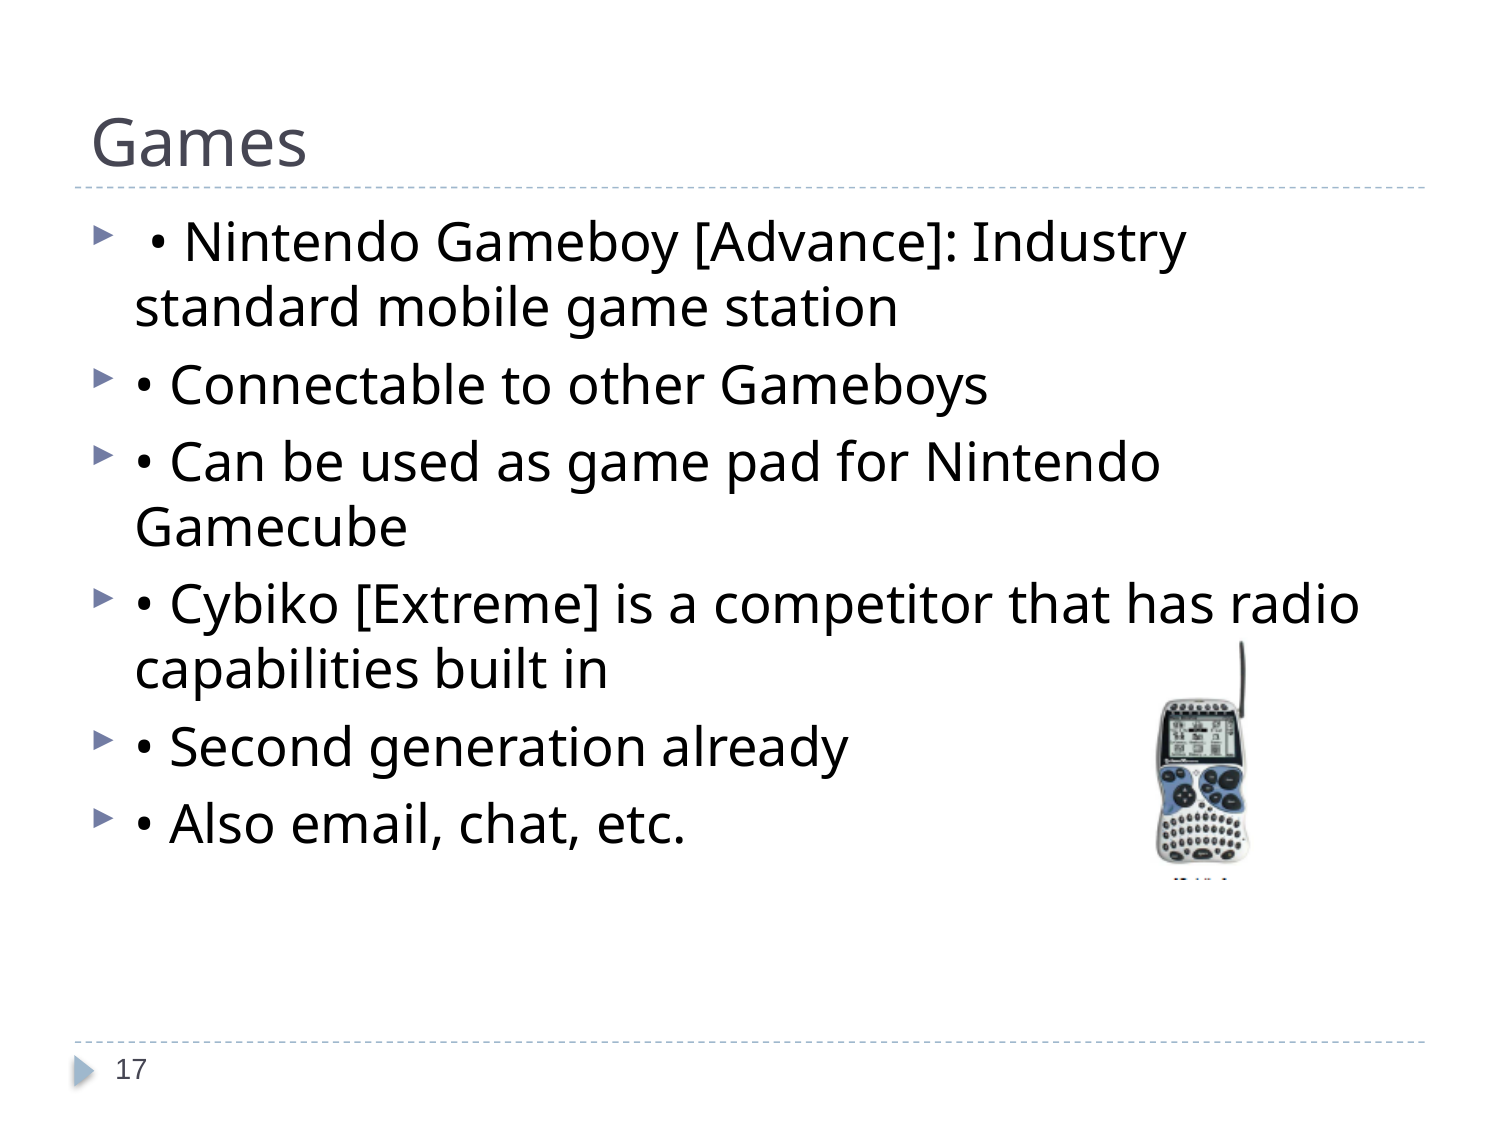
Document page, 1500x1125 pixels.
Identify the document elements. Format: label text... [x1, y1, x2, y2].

list • Nintendo Gameboy [Advance]: Industry standard mobile game station • Connectable to other Gameboys • Can be used as game pad for Nintendo Gamecube • Cybiko [Extreme] is a competitor that has radio capabilities built in • Second generation already • Also email, chat, etc. [74, 199, 1426, 1011]
picture [1112, 624, 1279, 880]
slide_number 17 [100, 1042, 426, 1103]
title Games [74, 24, 1426, 188]
